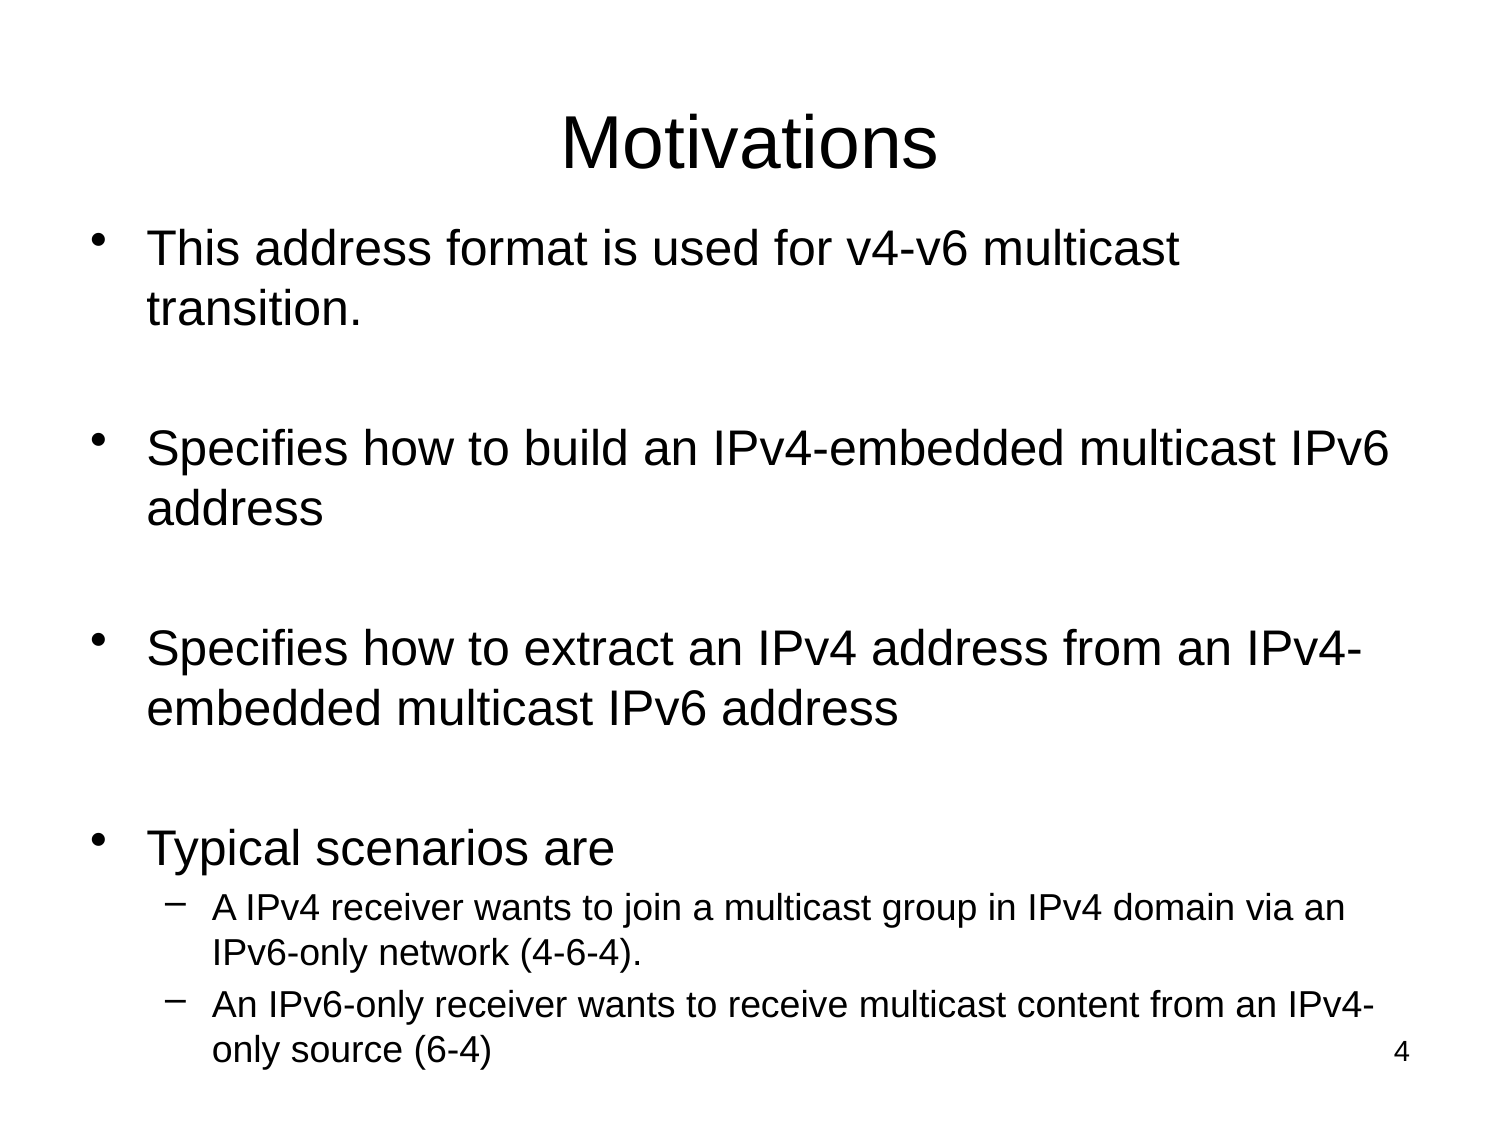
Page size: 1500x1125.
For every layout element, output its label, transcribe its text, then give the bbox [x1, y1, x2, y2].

slide_number 4 [1074, 1024, 1426, 1103]
list This address format is used for v4-v6 multicast transition. Specifies how to build an IPv4-embedded multicast IPv6 address Specifies how to extract an IPv4 address from an IPv4-embedded multicast IPv6 address Typical scenarios are A IPv4 receiver wants to join a multicast group in IPv4 domain via an IPv6-only network (4-6-4). An IPv6-only receiver wants to receive multicast content from an IPv4-only source (6-4) [74, 207, 1426, 1036]
title Motivations [74, 44, 1426, 207]
